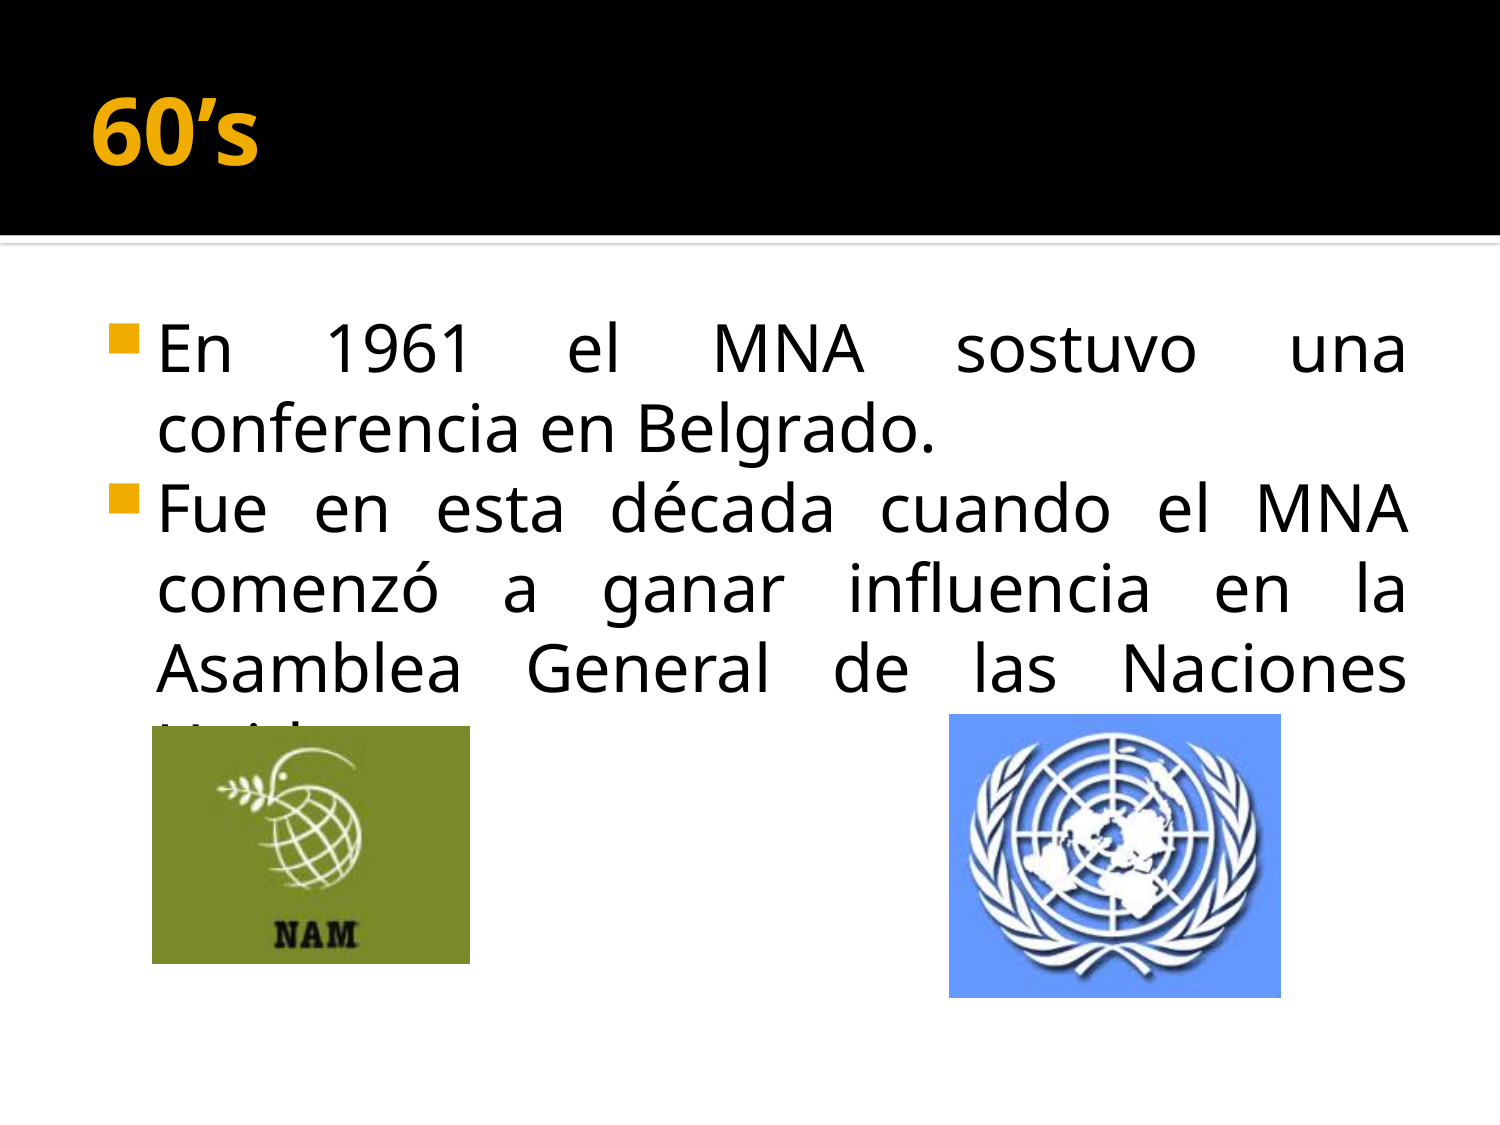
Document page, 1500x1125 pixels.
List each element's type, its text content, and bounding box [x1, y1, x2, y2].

picture [949, 714, 1281, 998]
title 60’s [75, 25, 1425, 231]
picture [152, 726, 470, 964]
list En 1961 el MNA sostuvo una conferencia en Belgrado. Fue en esta década cuando el MNA comenzó a ganar influencia en la Asamblea General de las Naciones Unidas. [75, 291, 1425, 1050]
